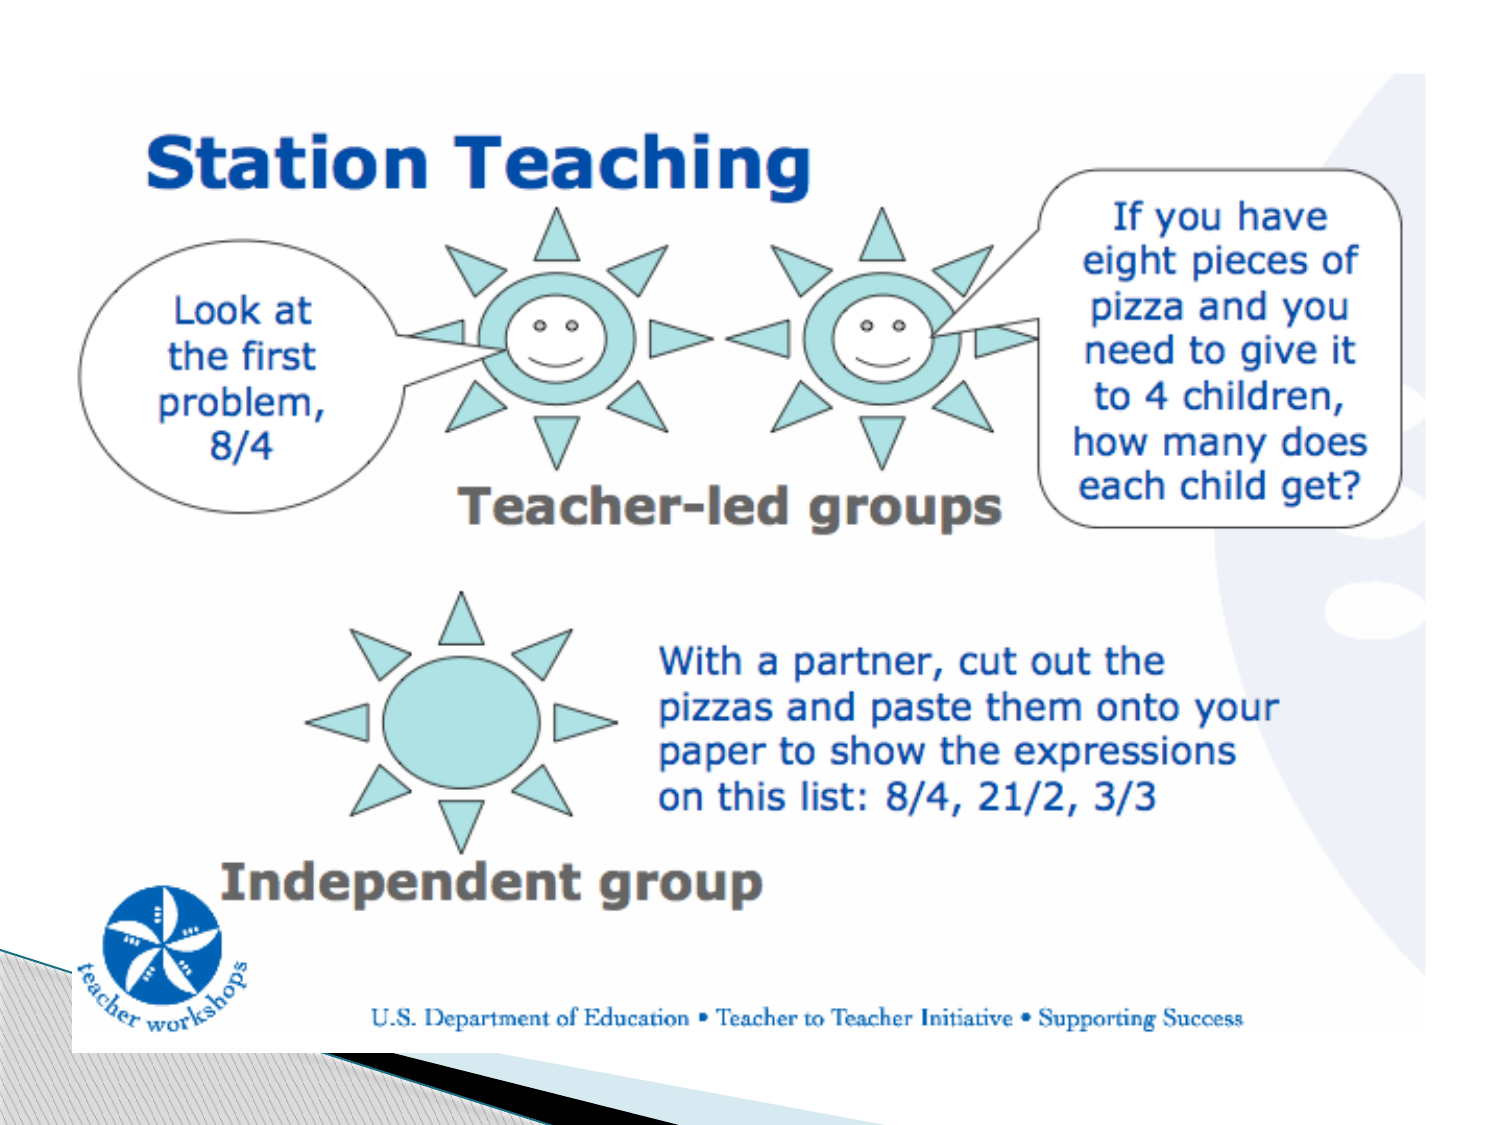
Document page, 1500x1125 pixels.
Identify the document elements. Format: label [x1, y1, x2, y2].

picture [72, 72, 1428, 1053]
